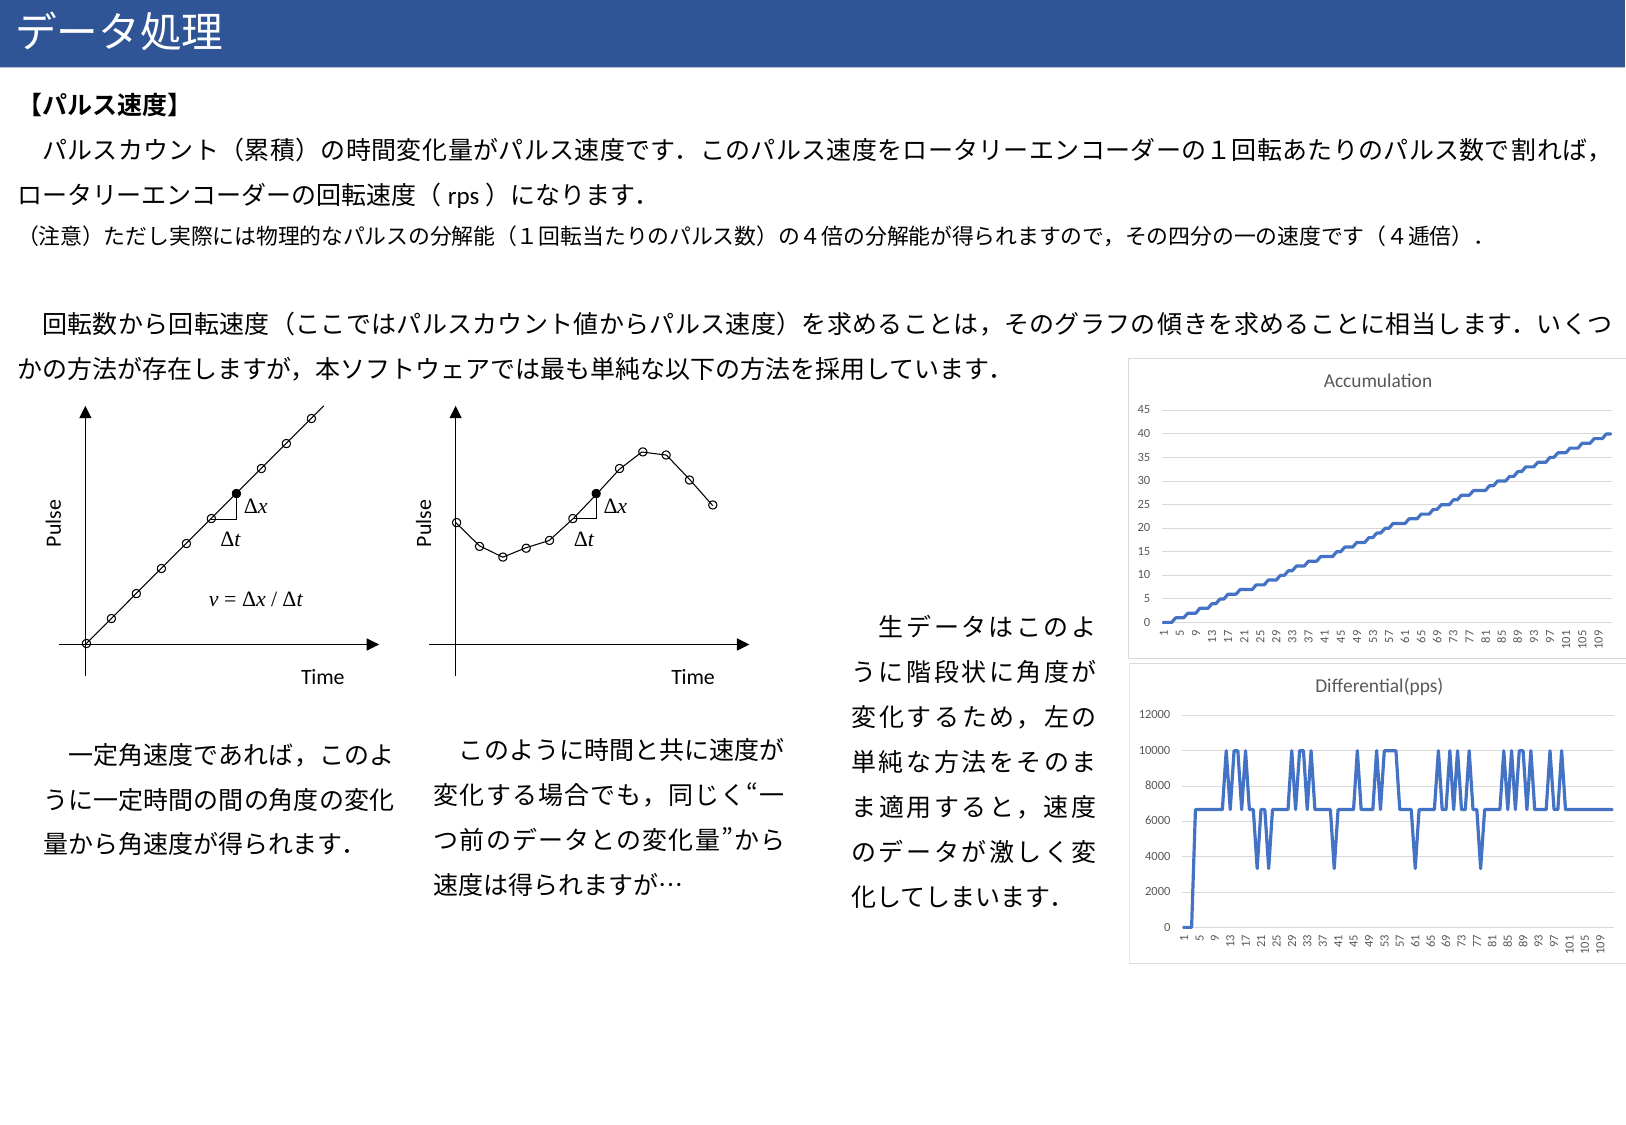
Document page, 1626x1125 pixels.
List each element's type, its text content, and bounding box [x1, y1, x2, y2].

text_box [401, 405, 762, 697]
text_box 【パルス速度】 パルスカウント（累積）の時間変化量がパルス速度です．このパルス速度をロータリーエンコーダーの１回転あたりのパルス数で割れば，ロータリーエンコーダーの回転速度（rps）になります． （注意）ただし実際には物理的なパルスの分解能（１回転当たりのパルス数）の４倍の分解能が得られますので，その四分の一の速度です（４逓倍）． 回転数から回転速度（ここではパルスカウント値からパルス速度）を求めることは，そのグラフの傾きを求めることに相当します．いくつかの方法が存在しますが，本ソフトウェアでは最も単純な以下の方法を採用しています． [2, 67, 1625, 391]
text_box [1127, 358, 1625, 964]
text_box データ処理 [0, 0, 1625, 68]
text_box このように時間と共に速度が変化する場合でも，同じく“一つ前のデータとの変化量”から速度は得られますが… [418, 712, 801, 907]
text_box 一定角速度であれば，このように一定時間の間の角度の変化量から角速度が得られます． [28, 716, 410, 867]
text_box 生データはこのように階段状に角度が変化するため，左の単純な方法をそのまま適用すると，速度のデータが激しく変化してしまいます． [836, 589, 1112, 919]
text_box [31, 405, 392, 697]
